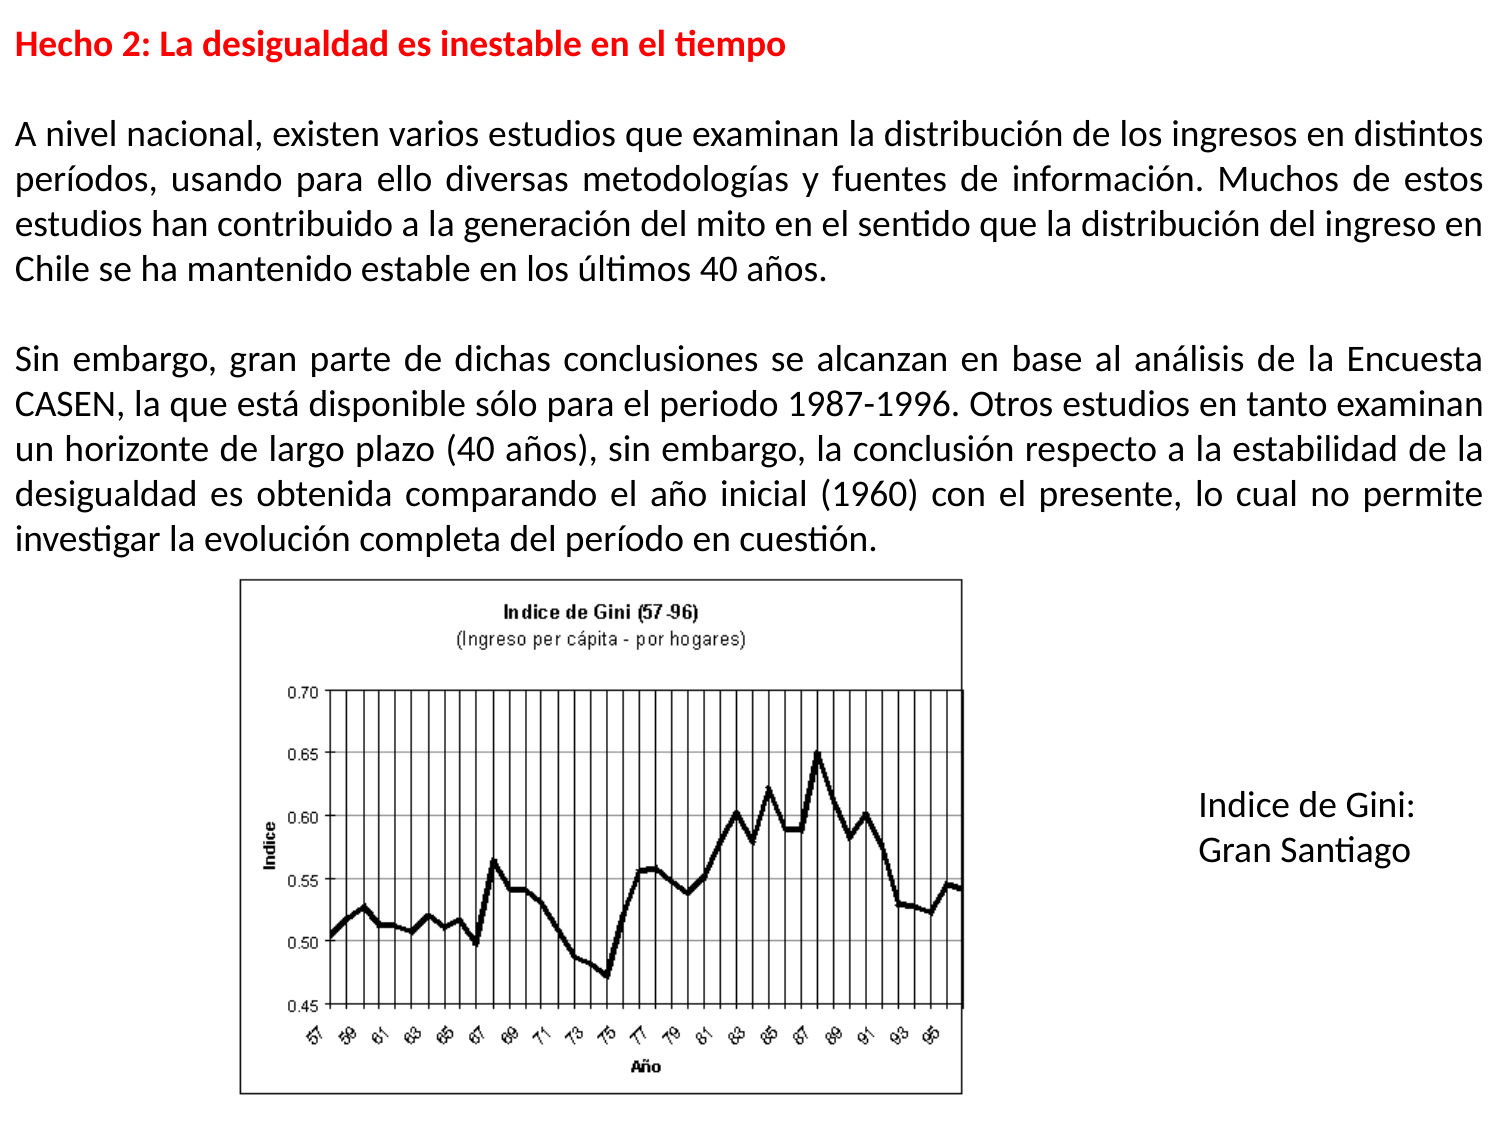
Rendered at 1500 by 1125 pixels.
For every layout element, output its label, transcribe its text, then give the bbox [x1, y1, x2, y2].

text_box Indice de Gini: Gran Santiago [1183, 772, 1442, 878]
text_box Hecho 2: La desigualdad es inestable en el tiempo A nivel nacional, existen varios estudios que examinan la distribución de los ingresos en distintos períodos, usando para ello diversas metodologías y fuentes de información. Muchos de estos estudios han contribuido a la generación del mito en el sentido que la distribución del ingreso en Chile se ha mantenido estable en los últimos 40 años. Sin embargo, gran parte de dichas conclusiones se alcanzan en base al análisis de la Encuesta CASEN, la que está disponible sólo para el periodo 1987-1996. Otros estudios en tanto examinan un horizonte de largo plazo (40 años), sin embargo, la conclusión respecto a la estabilidad de la desigualdad es obtenida comparando el año inicial (1960) con el presente, lo cual no permite investigar la evolución completa del período en cuestión. [0, 11, 1500, 612]
picture [234, 571, 973, 1102]
